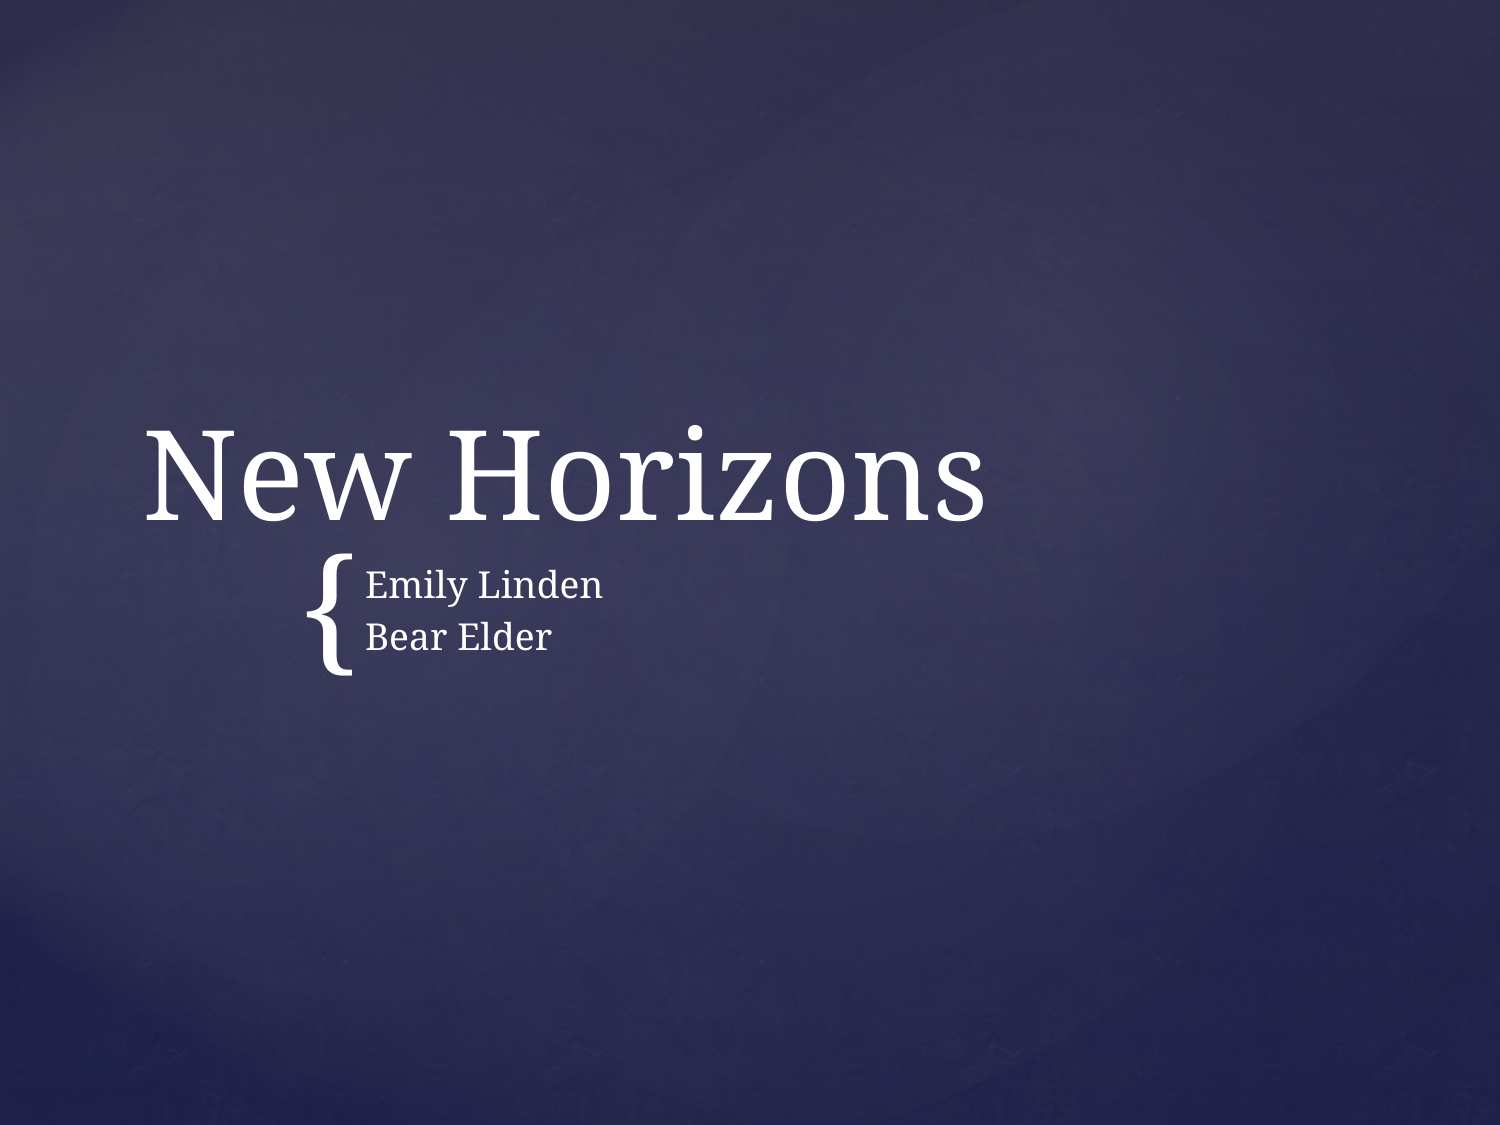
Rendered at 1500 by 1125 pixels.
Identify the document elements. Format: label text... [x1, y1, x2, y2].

subtitle Emily Linden Bear Elder [350, 553, 1363, 667]
title New Horizons [127, 200, 1365, 554]
